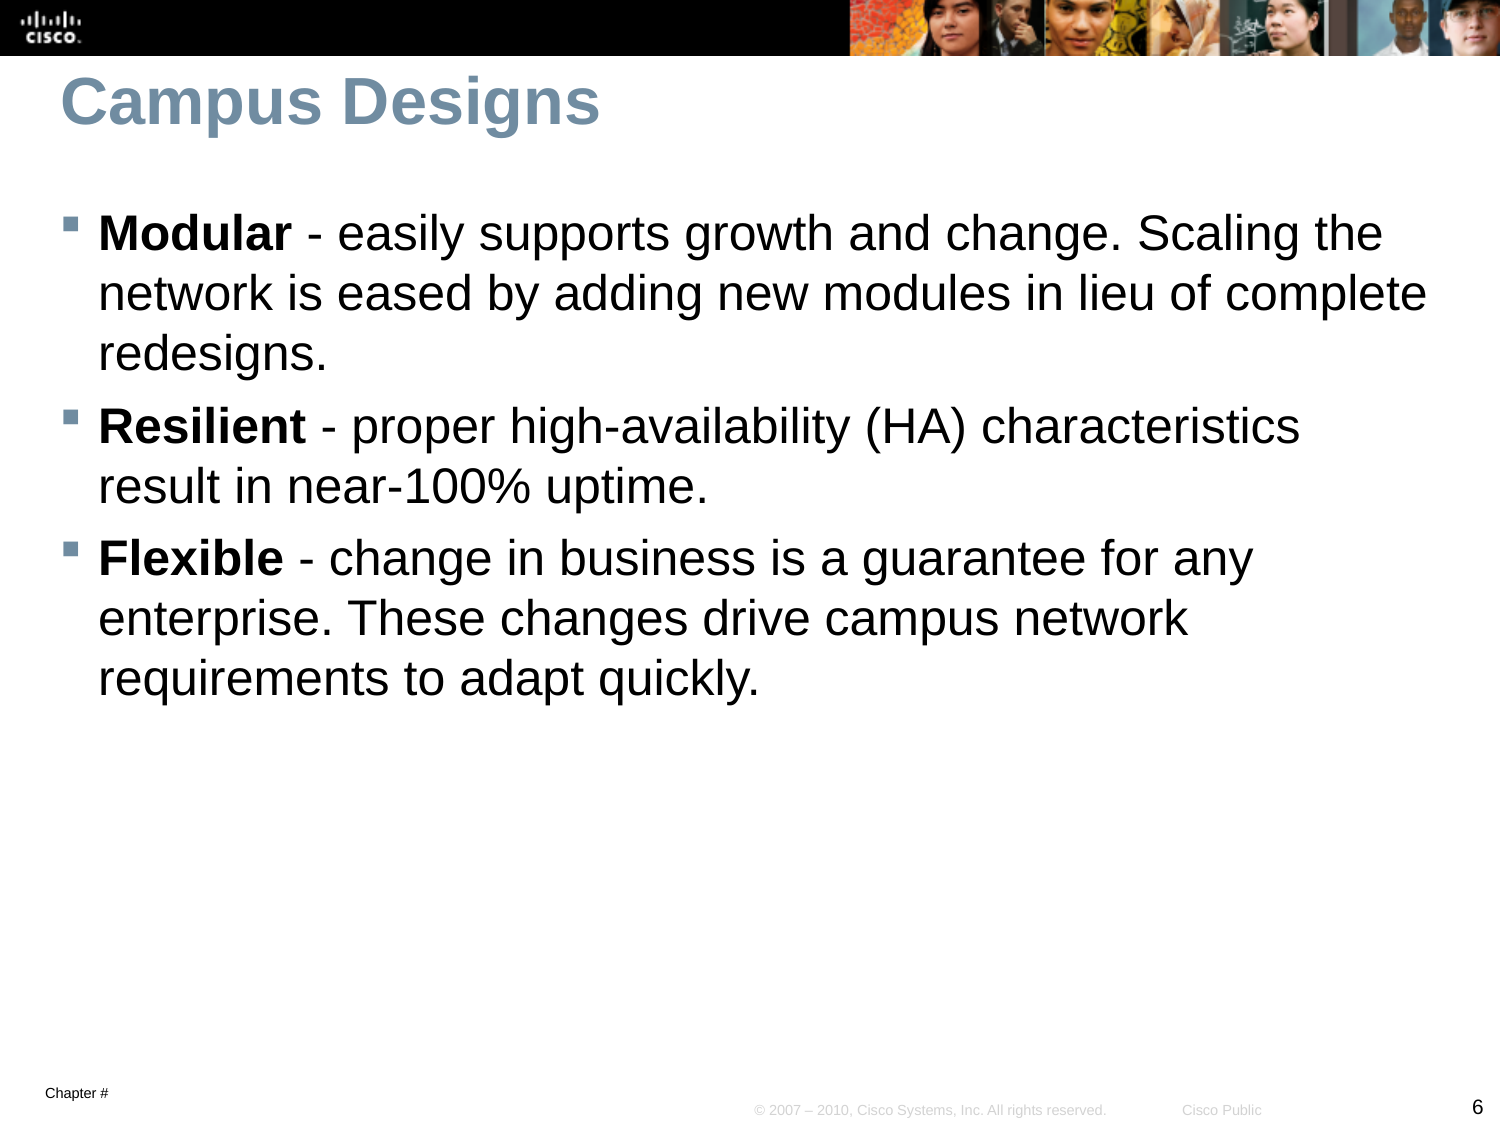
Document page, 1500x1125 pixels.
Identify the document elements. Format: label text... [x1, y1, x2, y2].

list Modular - easily supports growth and change. Scaling the network is eased by adding new modules in lieu of complete redesigns. Resilient - proper high-availability (HA) characteristics result in near-100% uptime. Flexible - change in business is a guarantee for any enterprise. These changes drive campus network requirements to adapt quickly. [45, 193, 1444, 1037]
picture [0, 0, 1500, 56]
title Campus Designs [45, 59, 1444, 182]
